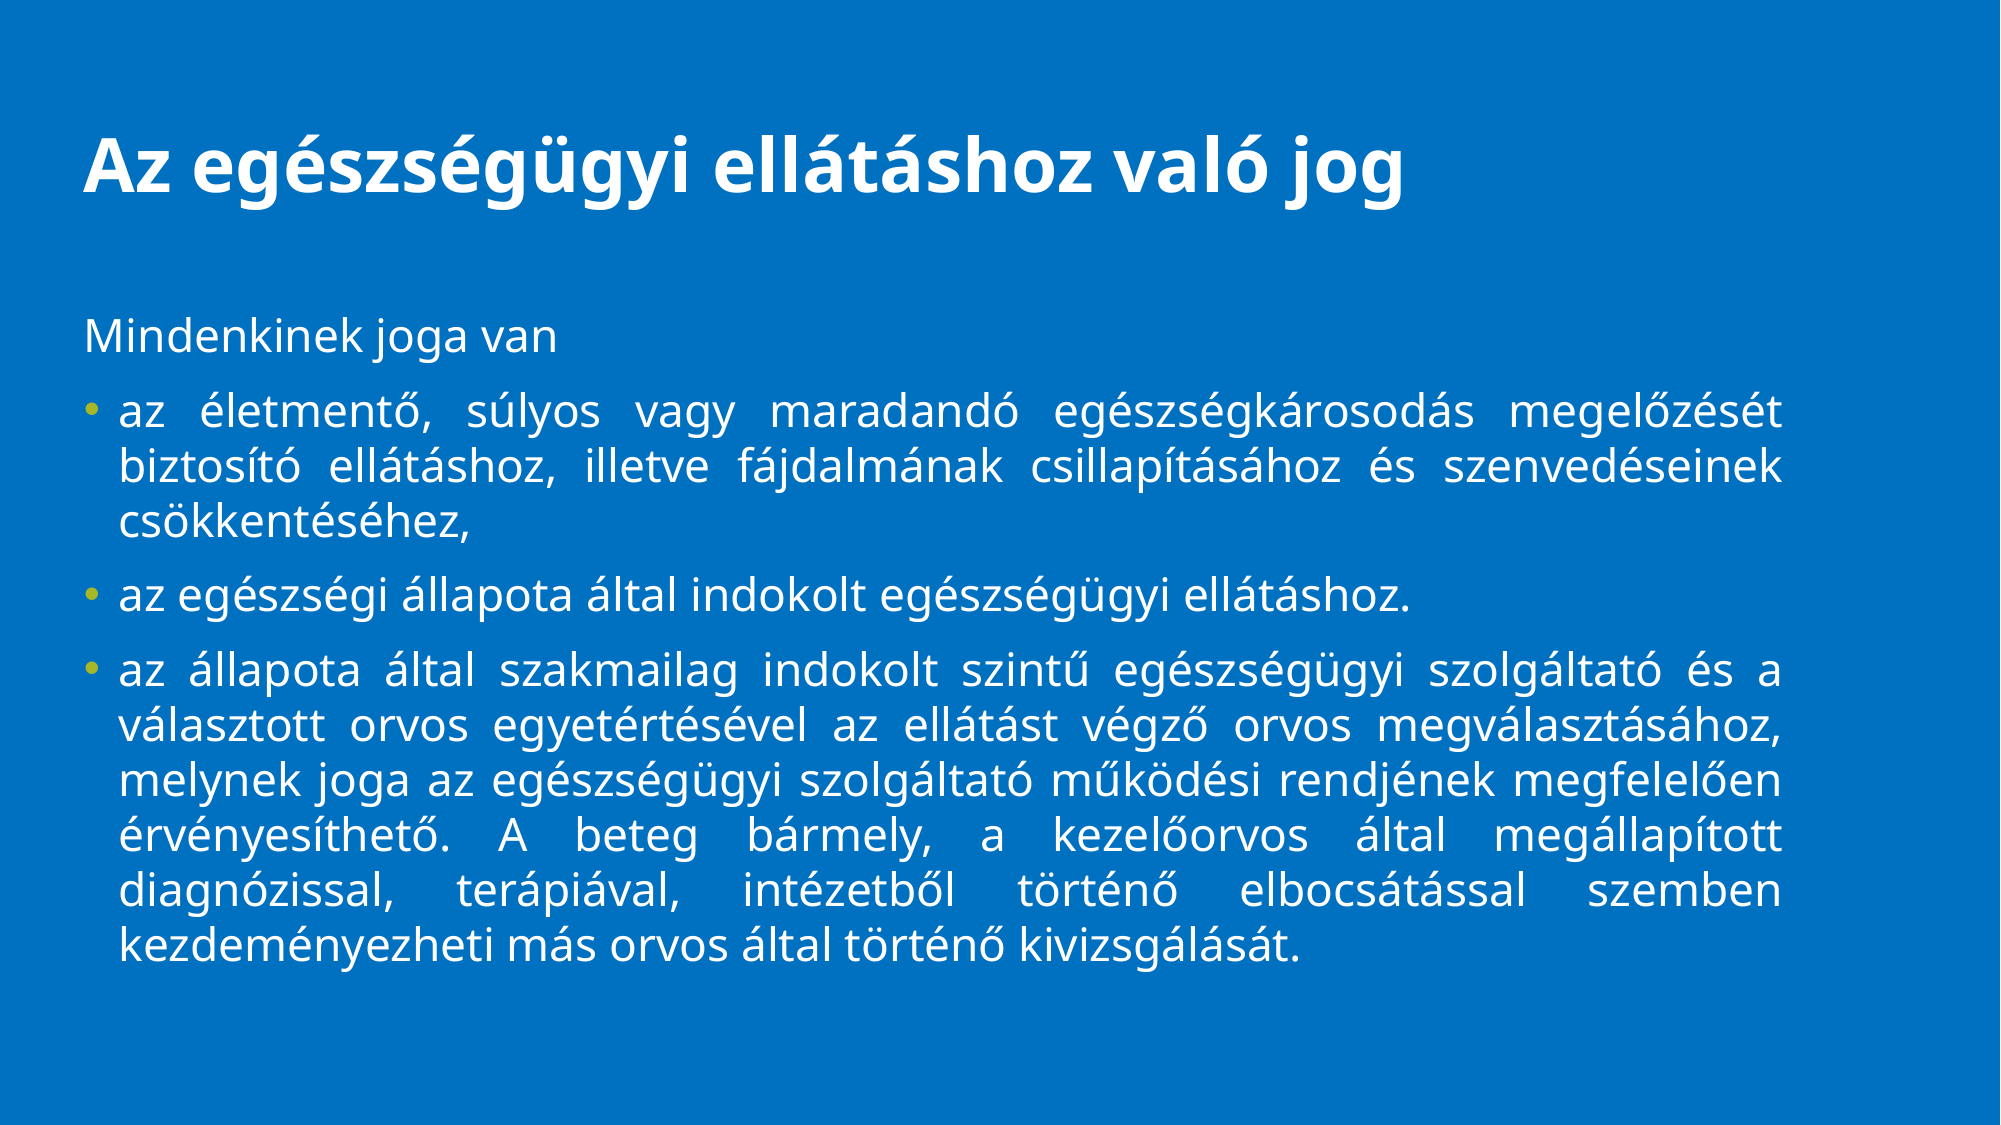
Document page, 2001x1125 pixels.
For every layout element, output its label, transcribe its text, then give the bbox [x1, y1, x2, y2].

title Az egészségügyi ellátáshoz való jog [68, 59, 1799, 278]
list Mindenkinek joga van az életmentő, súlyos vagy maradandó egészségkárosodás megelőzését biztosító ellátáshoz, illetve fájdalmának csillapításához és szenvedéseinek csökkentéséhez, az egészségi állapota által indokolt egészségügyi ellátáshoz. az állapota által szakmailag indokolt szintű egészségügyi szolgáltató és a választott orvos egyetértésével az ellátást végző orvos megválasztásához, melynek joga az egészségügyi szolgáltató működési rendjének megfelelően érvényesíthető. A beteg bármely, a kezelőorvos által megállapított diagnózissal, terápiával, intézetből történő elbocsátással szemben kezdeményezheti más orvos által történő kivizsgálását. [68, 299, 1799, 990]
